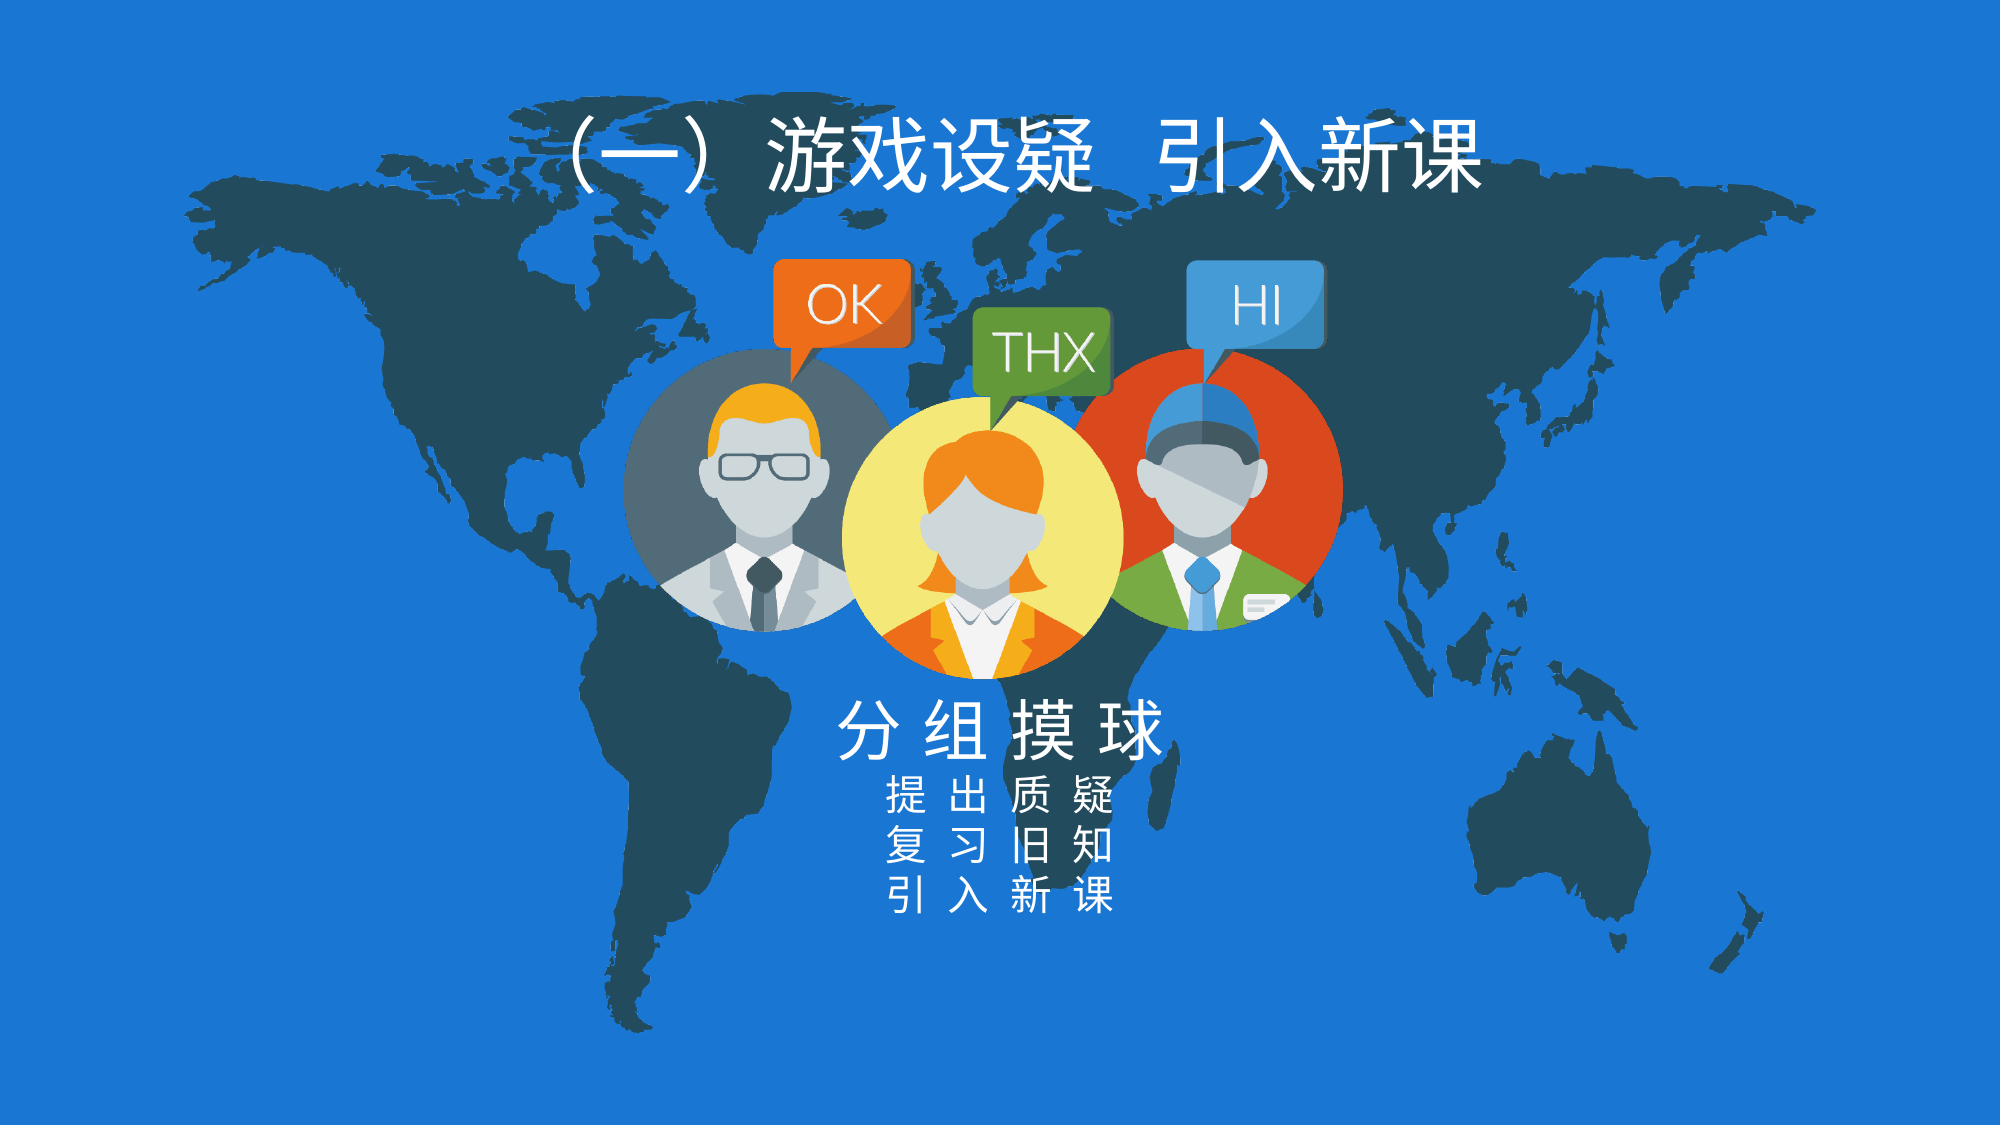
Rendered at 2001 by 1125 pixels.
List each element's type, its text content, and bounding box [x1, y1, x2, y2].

title （一）游戏设疑 引入新课 [137, 106, 1863, 213]
picture [184, 213, 1816, 1033]
picture [184, 92, 1816, 106]
text_box 分组摸球 提出质疑 复习旧知 引入新课 [820, 682, 1180, 927]
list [623, 259, 1343, 682]
